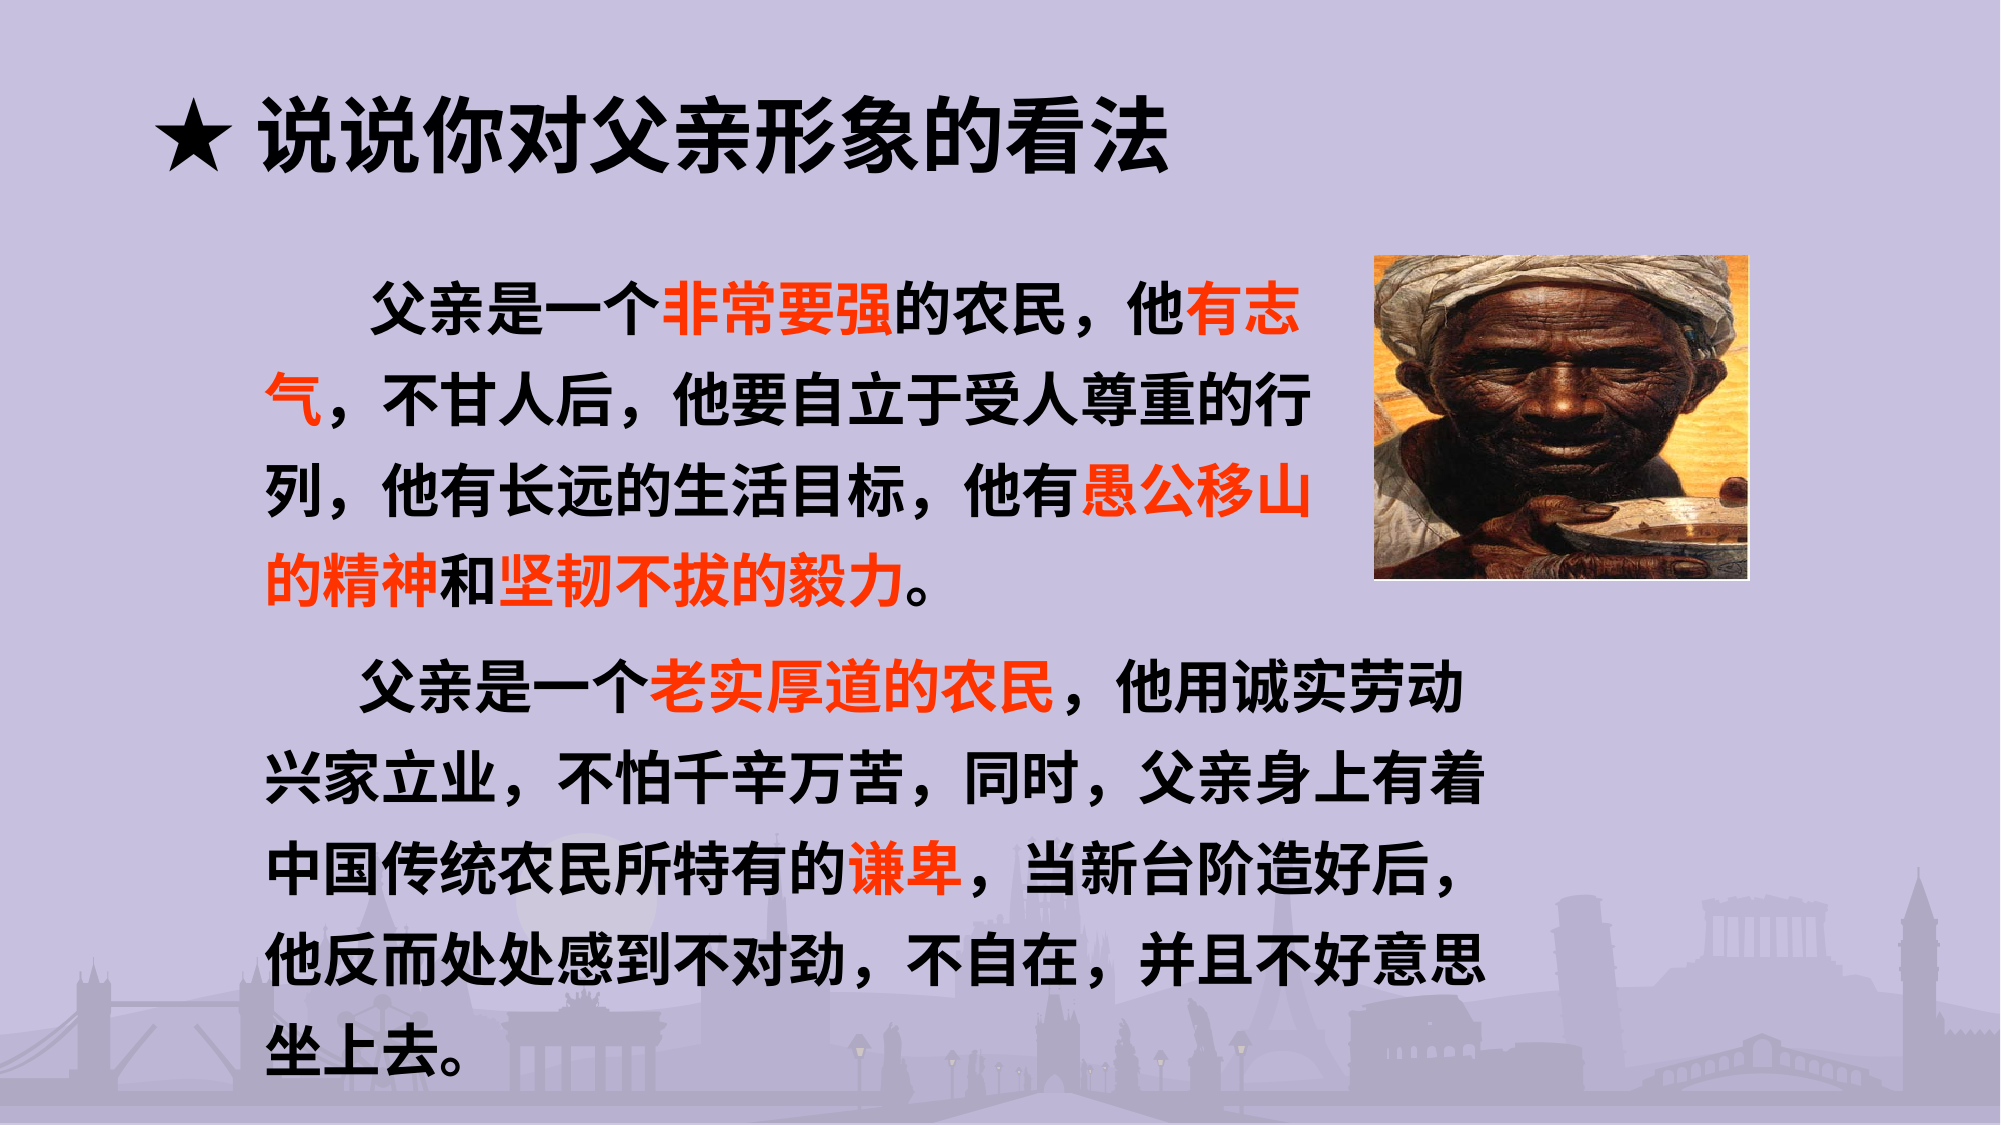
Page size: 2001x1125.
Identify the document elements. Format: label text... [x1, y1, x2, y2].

text_box 父亲是一个老实厚道的农民，他用诚实劳动兴家立业，不怕千辛万苦，同时，父亲身上有着中国传统农民所特有的谦卑，当新台阶造好后，他反而处处感到不对劲，不自在，并且不好意思坐上去。 [249, 621, 1517, 1125]
picture [0, 0, 2001, 1125]
title ★说说你对父亲形象的看法 [137, 59, 1863, 220]
text_box 父亲是一个非常要强的农民，他有志气，不甘人后，他要自立于受人尊重的行列，他有长远的生活目标，他有愚公移山的精神和坚韧不拔的毅力。 [249, 243, 1343, 622]
